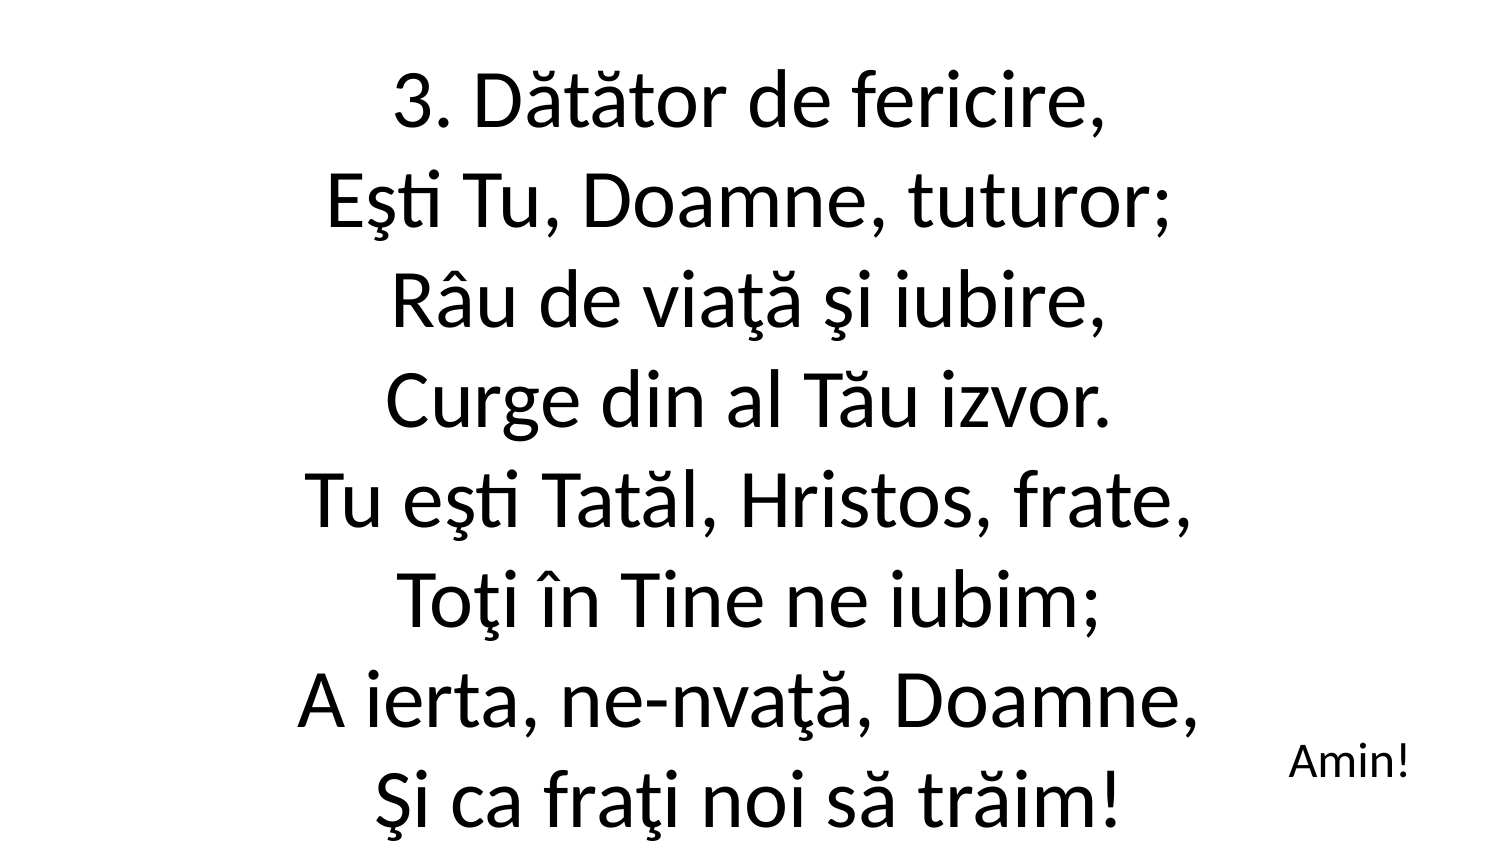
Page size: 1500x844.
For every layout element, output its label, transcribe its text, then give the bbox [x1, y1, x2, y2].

text_box Amin! [1273, 674, 1427, 795]
text_box 3. Dătător de fericire, Eşti Tu, Doamne, tuturor; Râu de viaţă şi iubire, Curge din al Tău izvor. Tu eşti Tatăl, Hristos, frate, Toţi în Tine ne iubim; A ierta, ne-nvaţă, Doamne, Şi ca fraţi noi să trăim! [282, 0, 1218, 844]
